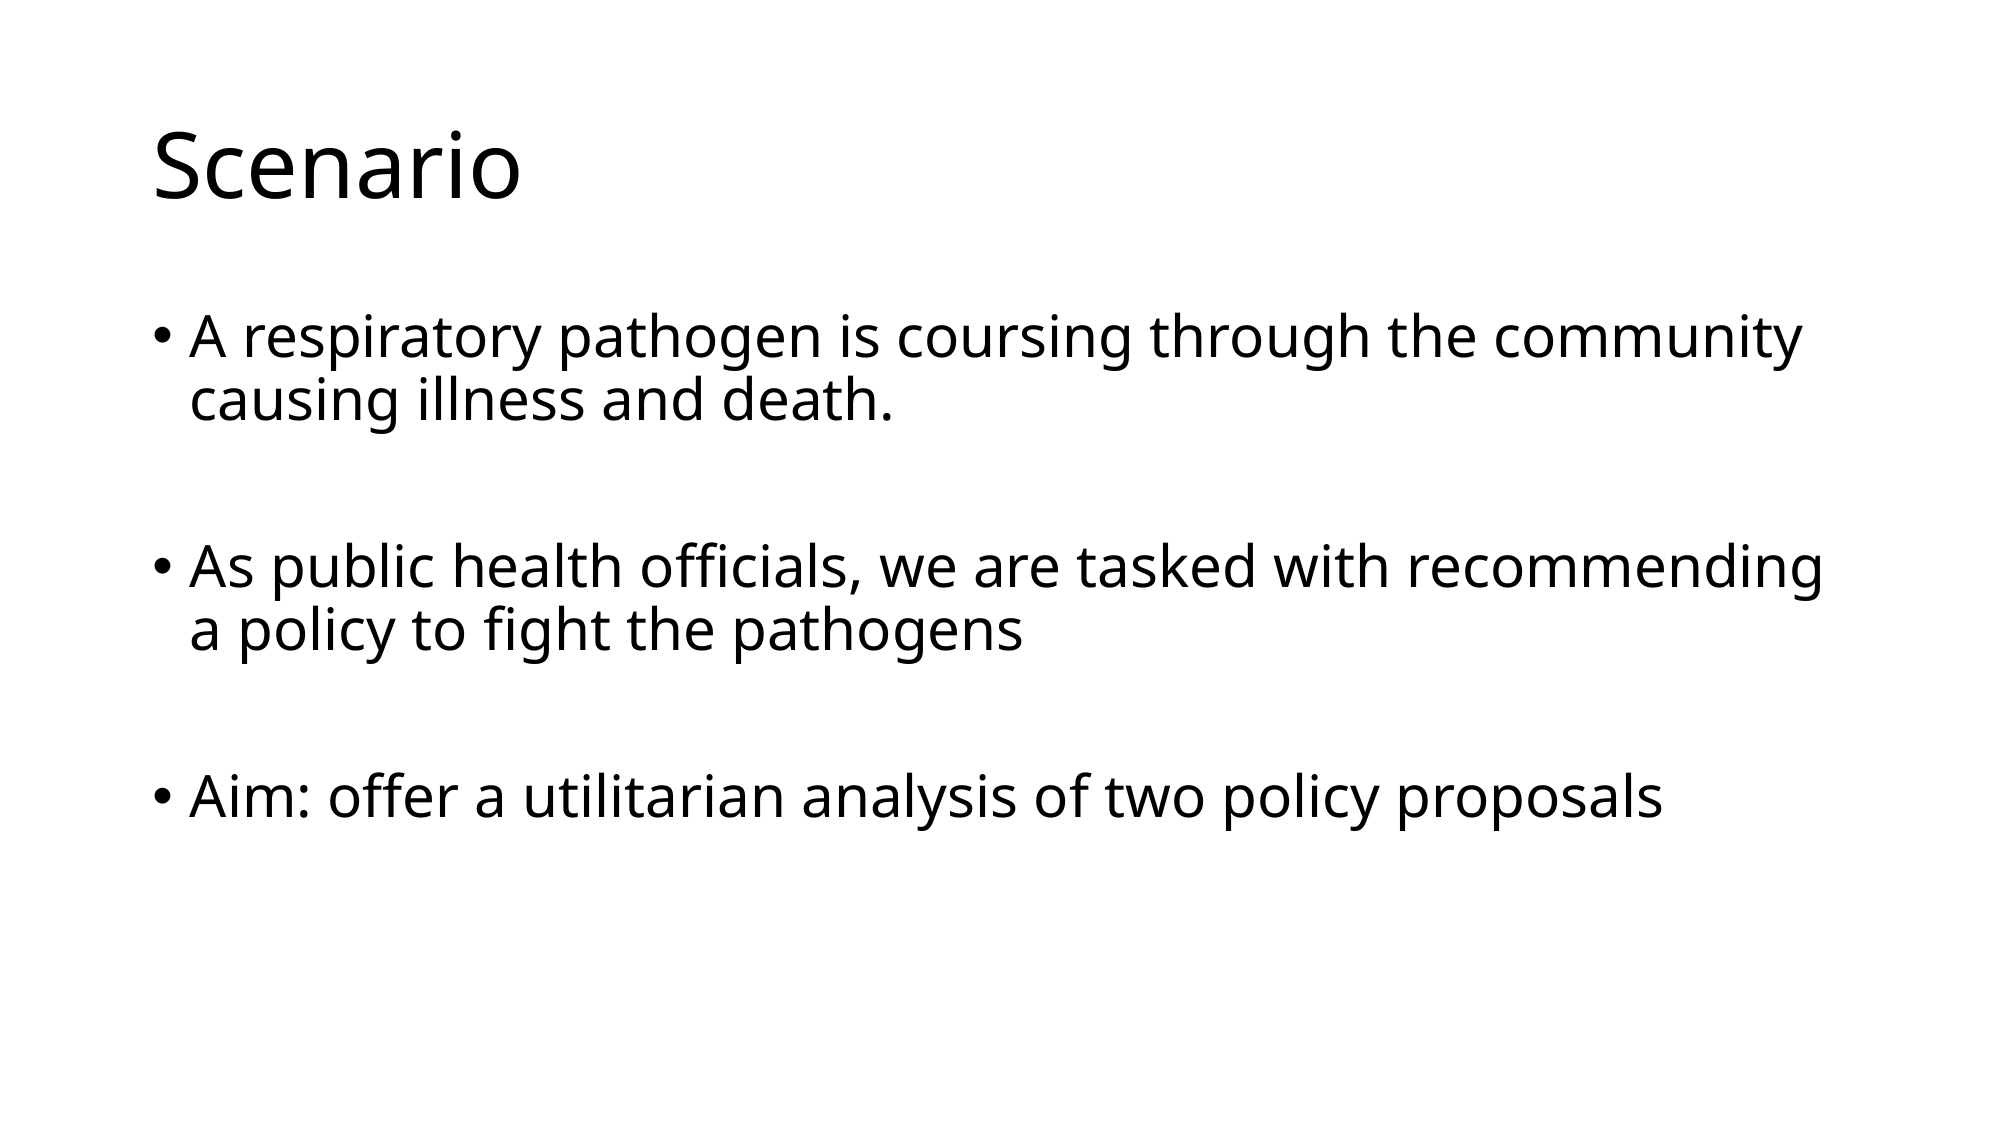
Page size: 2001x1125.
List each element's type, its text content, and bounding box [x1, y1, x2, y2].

title Scenario [137, 59, 1863, 278]
list A respiratory pathogen is coursing through the community causing illness and death. As public health officials, we are tasked with recommending a policy to fight the pathogens Aim: offer a utilitarian analysis of two policy proposals [137, 299, 1863, 1014]
